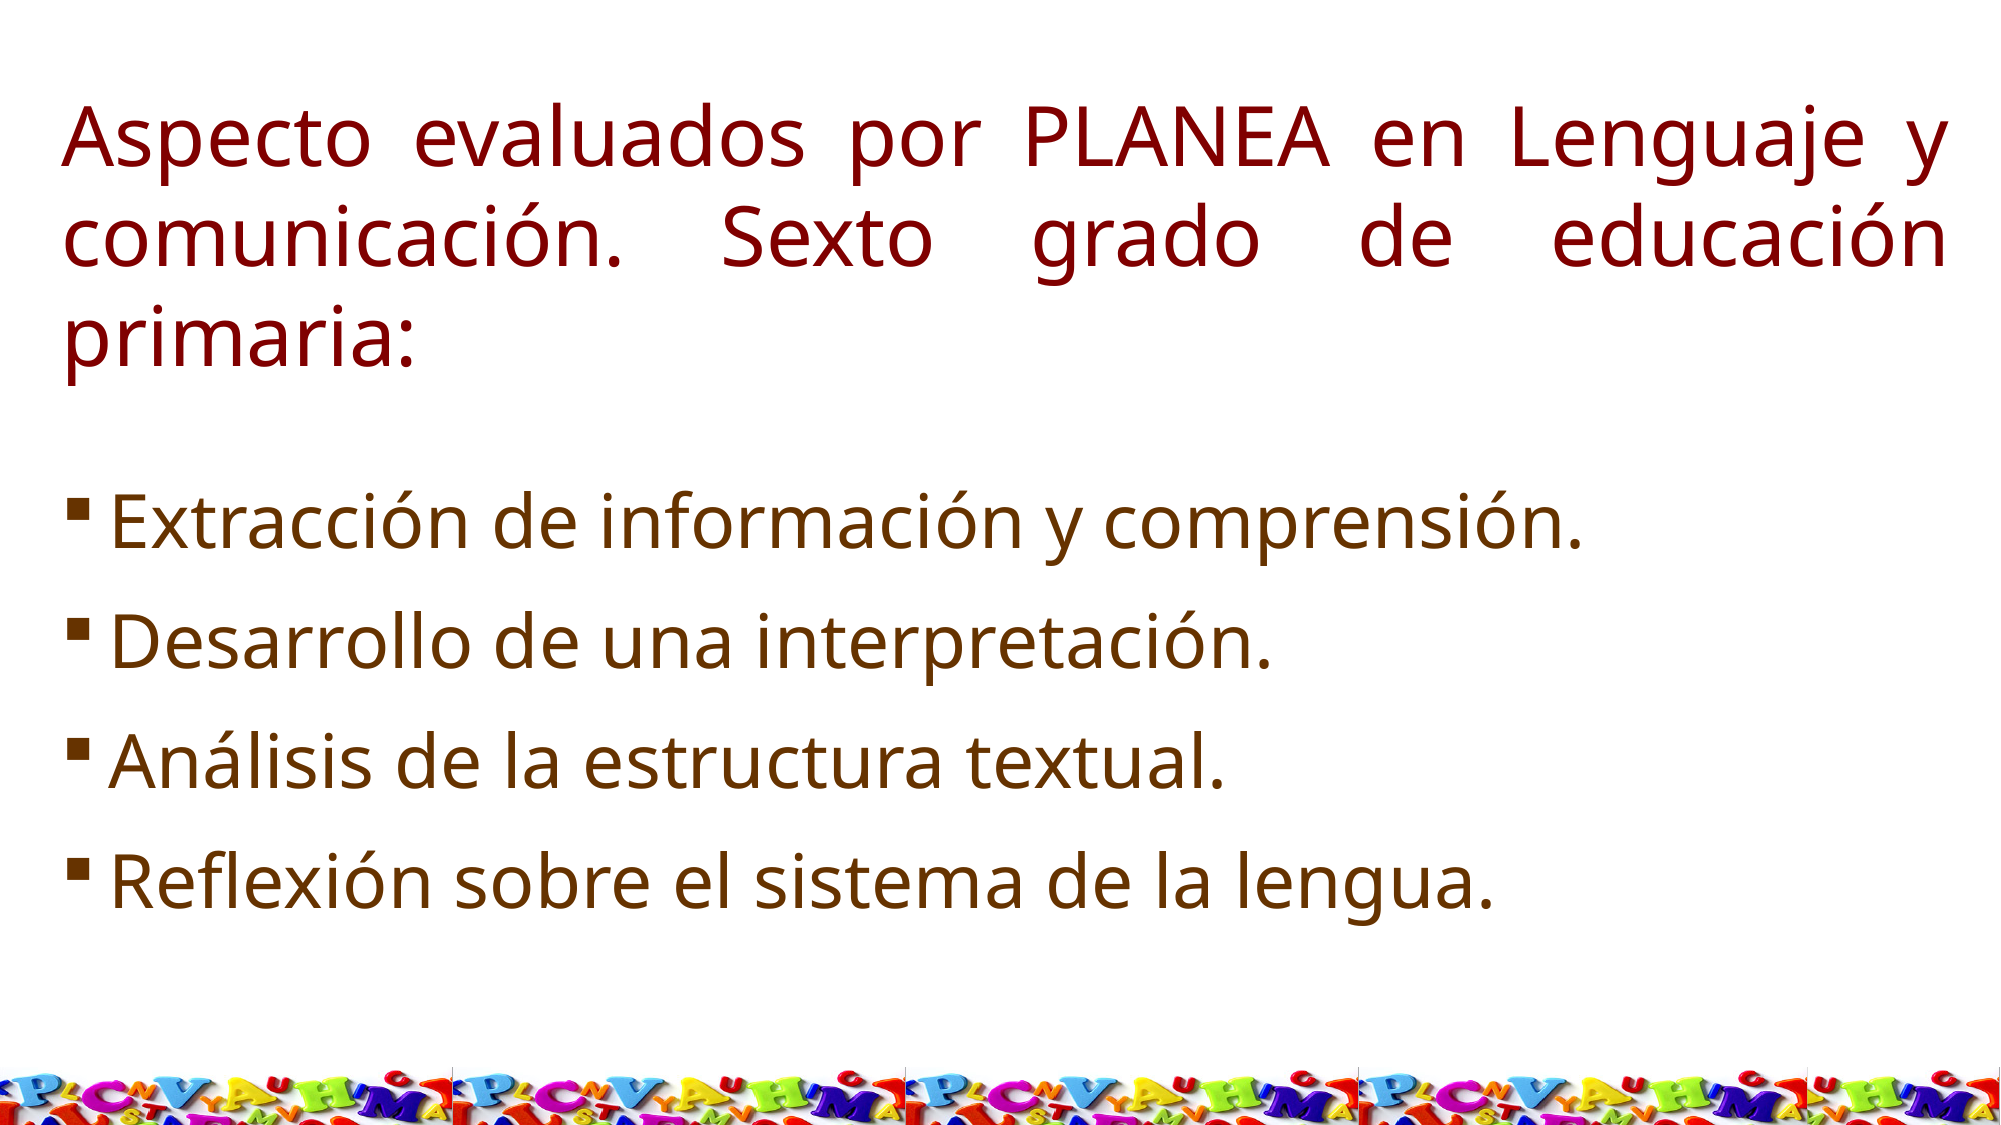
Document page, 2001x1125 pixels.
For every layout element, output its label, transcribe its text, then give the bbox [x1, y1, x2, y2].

text_box Aspecto evaluados por PLANEA en Lenguaje y comunicación. Sexto grado de educación primaria: Extracción de información y comprensión. Desarrollo de una interpretación. Análisis de la estructura textual. Reflexión sobre el sistema de la lengua. [47, 76, 1966, 1021]
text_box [0, 1066, 2000, 1125]
